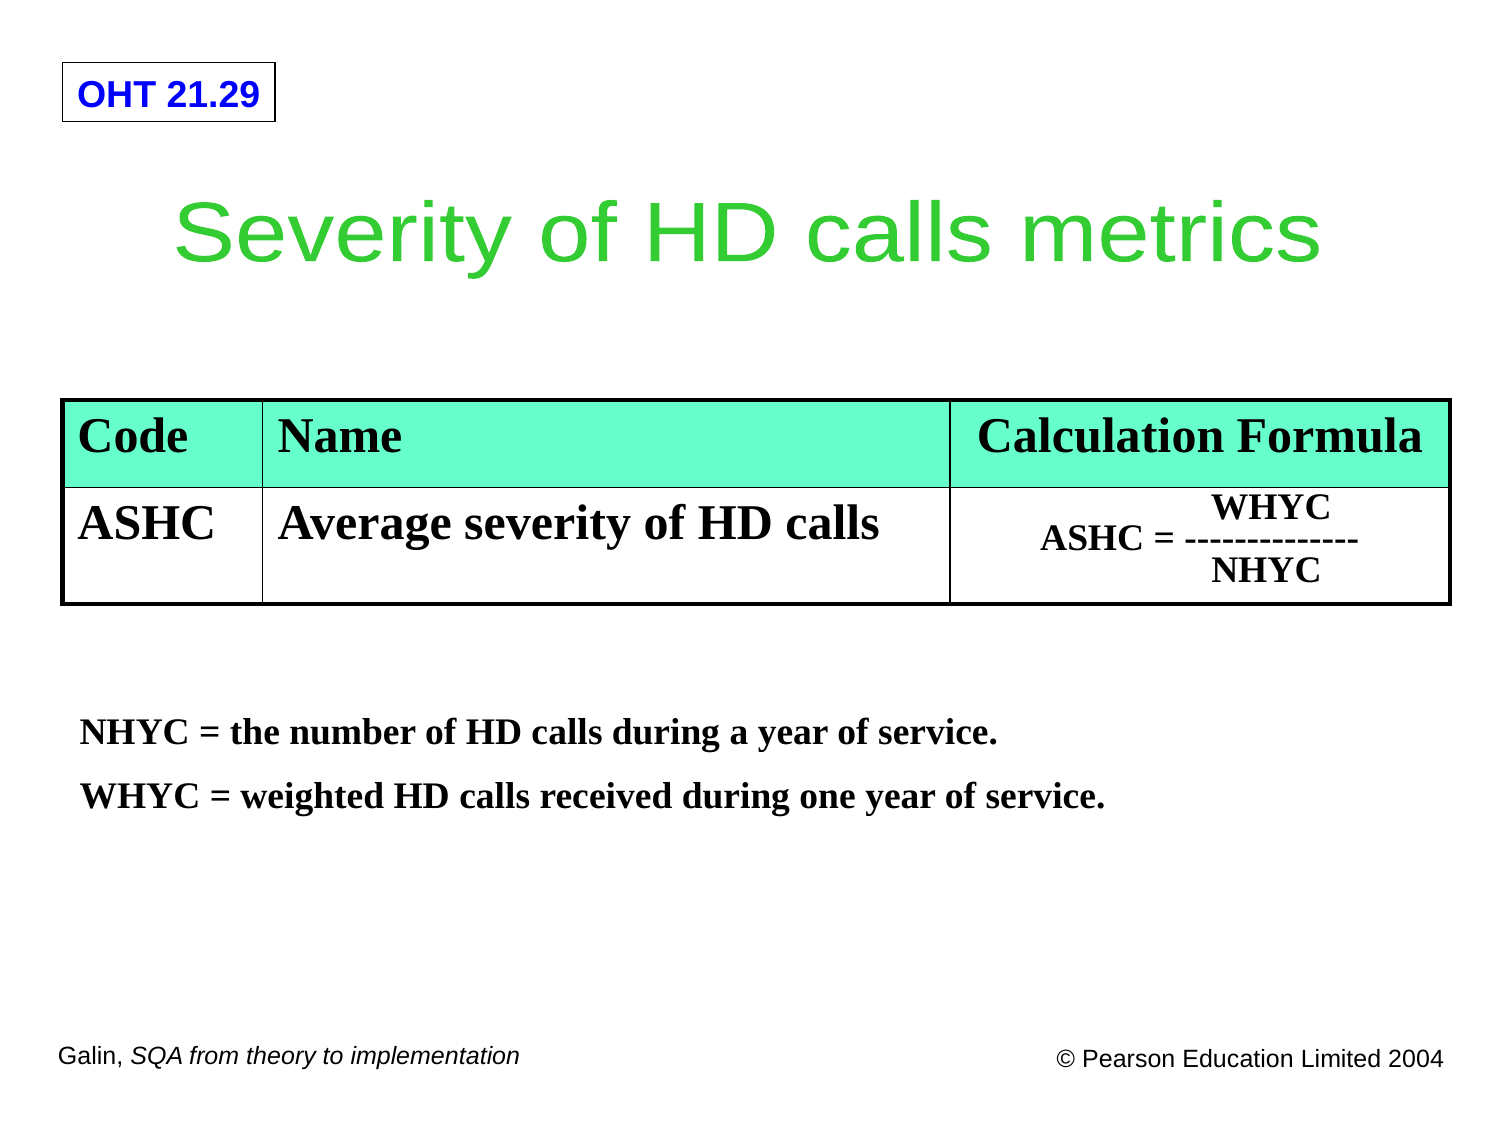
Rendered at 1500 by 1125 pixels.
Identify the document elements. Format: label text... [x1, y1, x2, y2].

table_cell ASHC [65, 488, 262, 602]
text_box NHYC = the number of HD calls during a year of service. WHYC = weighted HD calls received during one year of service. [64, 699, 1263, 824]
table_header Name [263, 402, 949, 487]
table_header Calculation Formula [951, 402, 1448, 487]
table_header Code [65, 402, 262, 487]
table_cell Average severity of HD calls [263, 488, 949, 602]
table_cell WHYC ASHC = -------------- NHYC [951, 488, 1448, 602]
